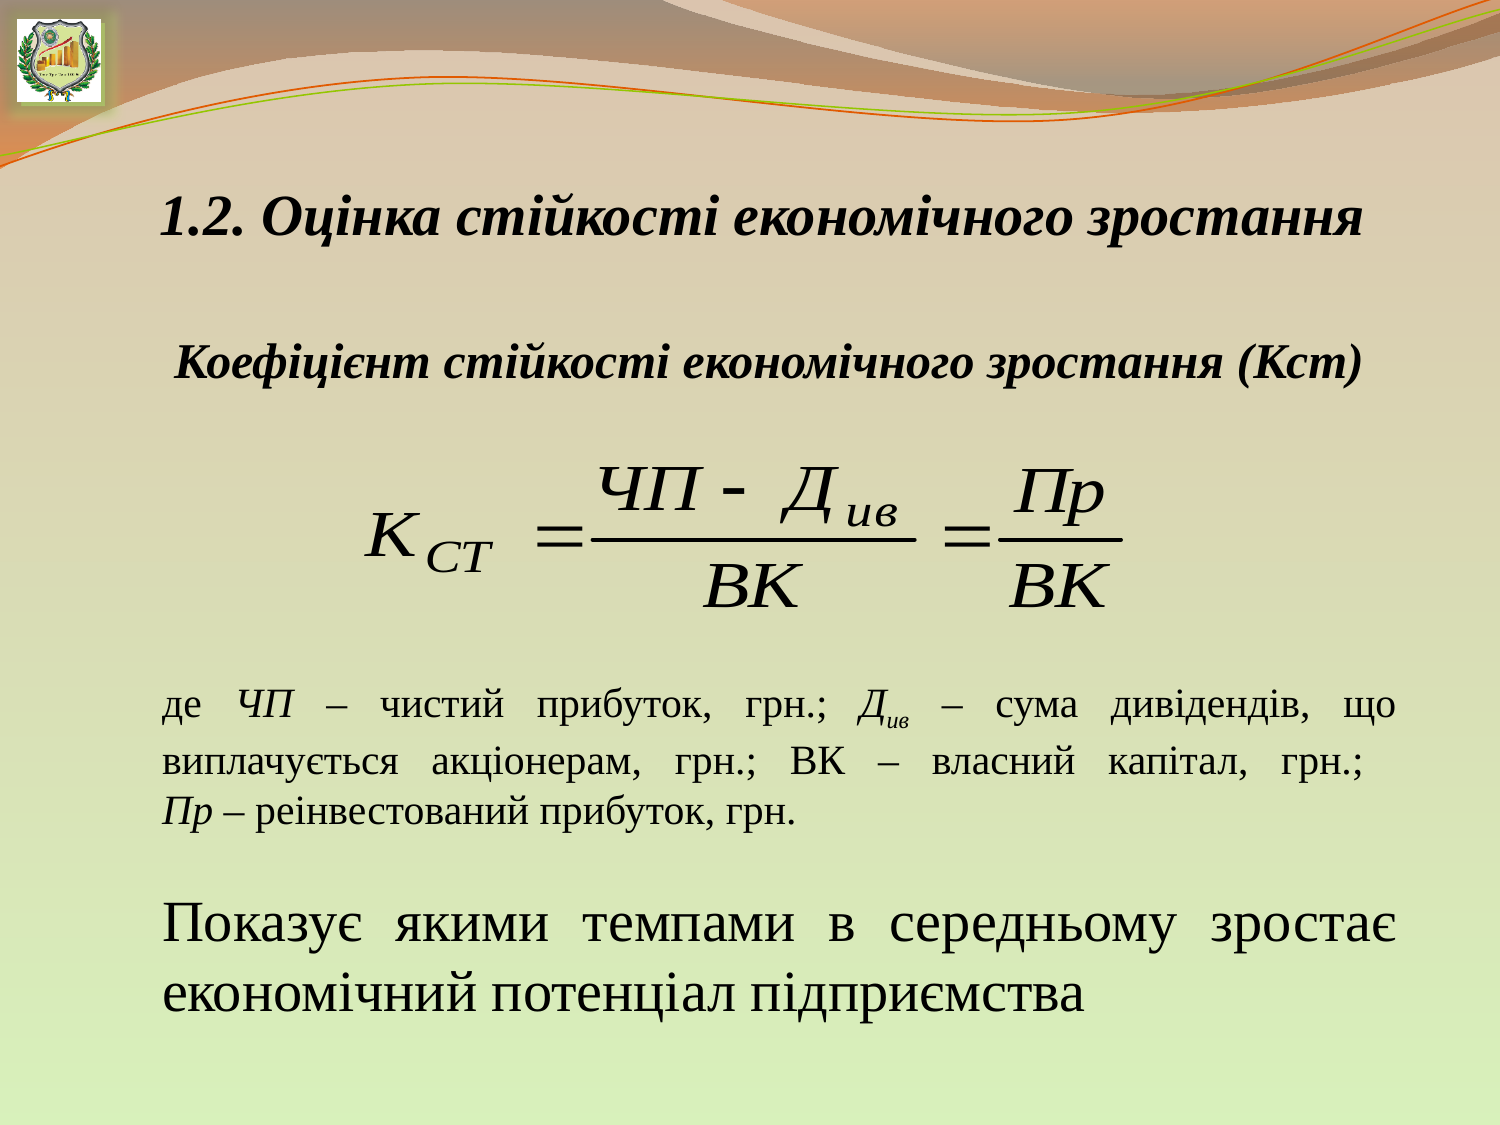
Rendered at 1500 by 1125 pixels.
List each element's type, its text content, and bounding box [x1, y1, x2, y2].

text_box де ЧП – чистий прибуток, грн.; Див – сума дивідендів, що виплачується акціонерам, грн.; ВК – власний капітал, грн.; Пр – реінвестований прибуток, грн. Показує якими темпами в середньому зростає економічний потенціал підприємства [147, 668, 1412, 1031]
text_box Коефіцієнт стійкості економічного зростання (Кст) [159, 321, 1389, 397]
text_box 1.2. Оцінка стійкості економічного зростання [144, 169, 1381, 255]
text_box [348, 444, 1140, 622]
picture [17, 18, 101, 102]
